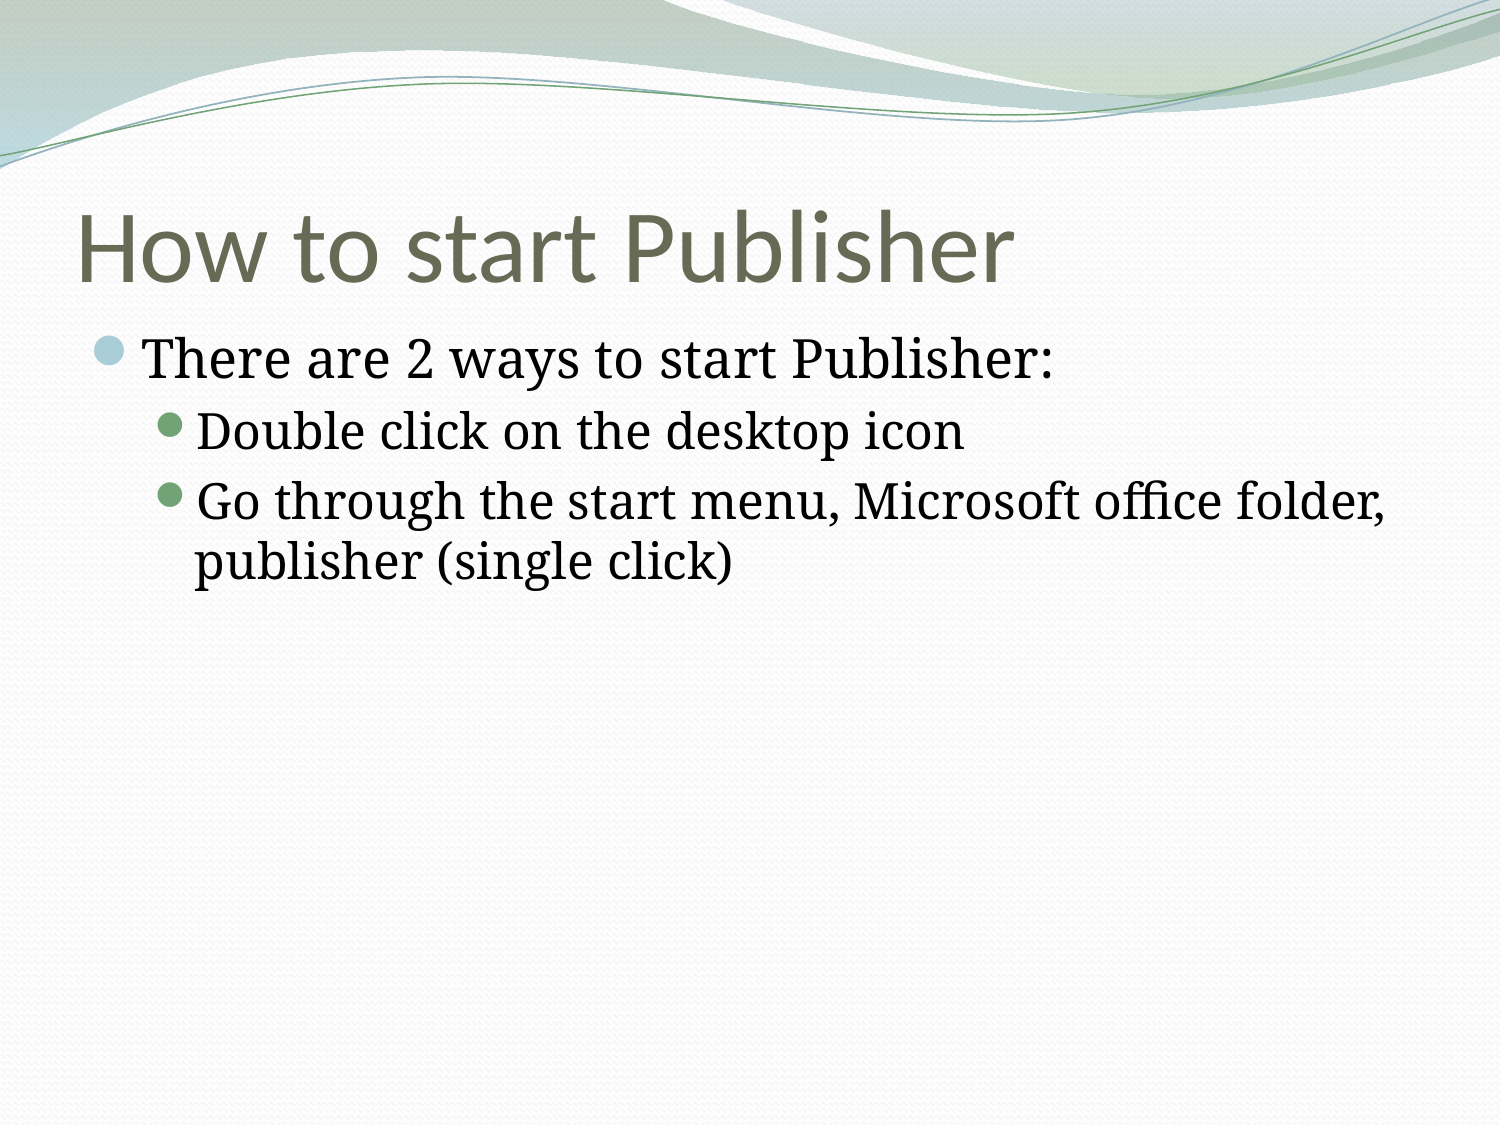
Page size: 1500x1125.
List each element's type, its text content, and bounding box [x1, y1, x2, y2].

list There are 2 ways to start Publisher: Double click on the desktop icon Go through the start menu, Microsoft office folder, publisher (single click) [75, 317, 1425, 1038]
title How to start Publisher [75, 115, 1425, 303]
